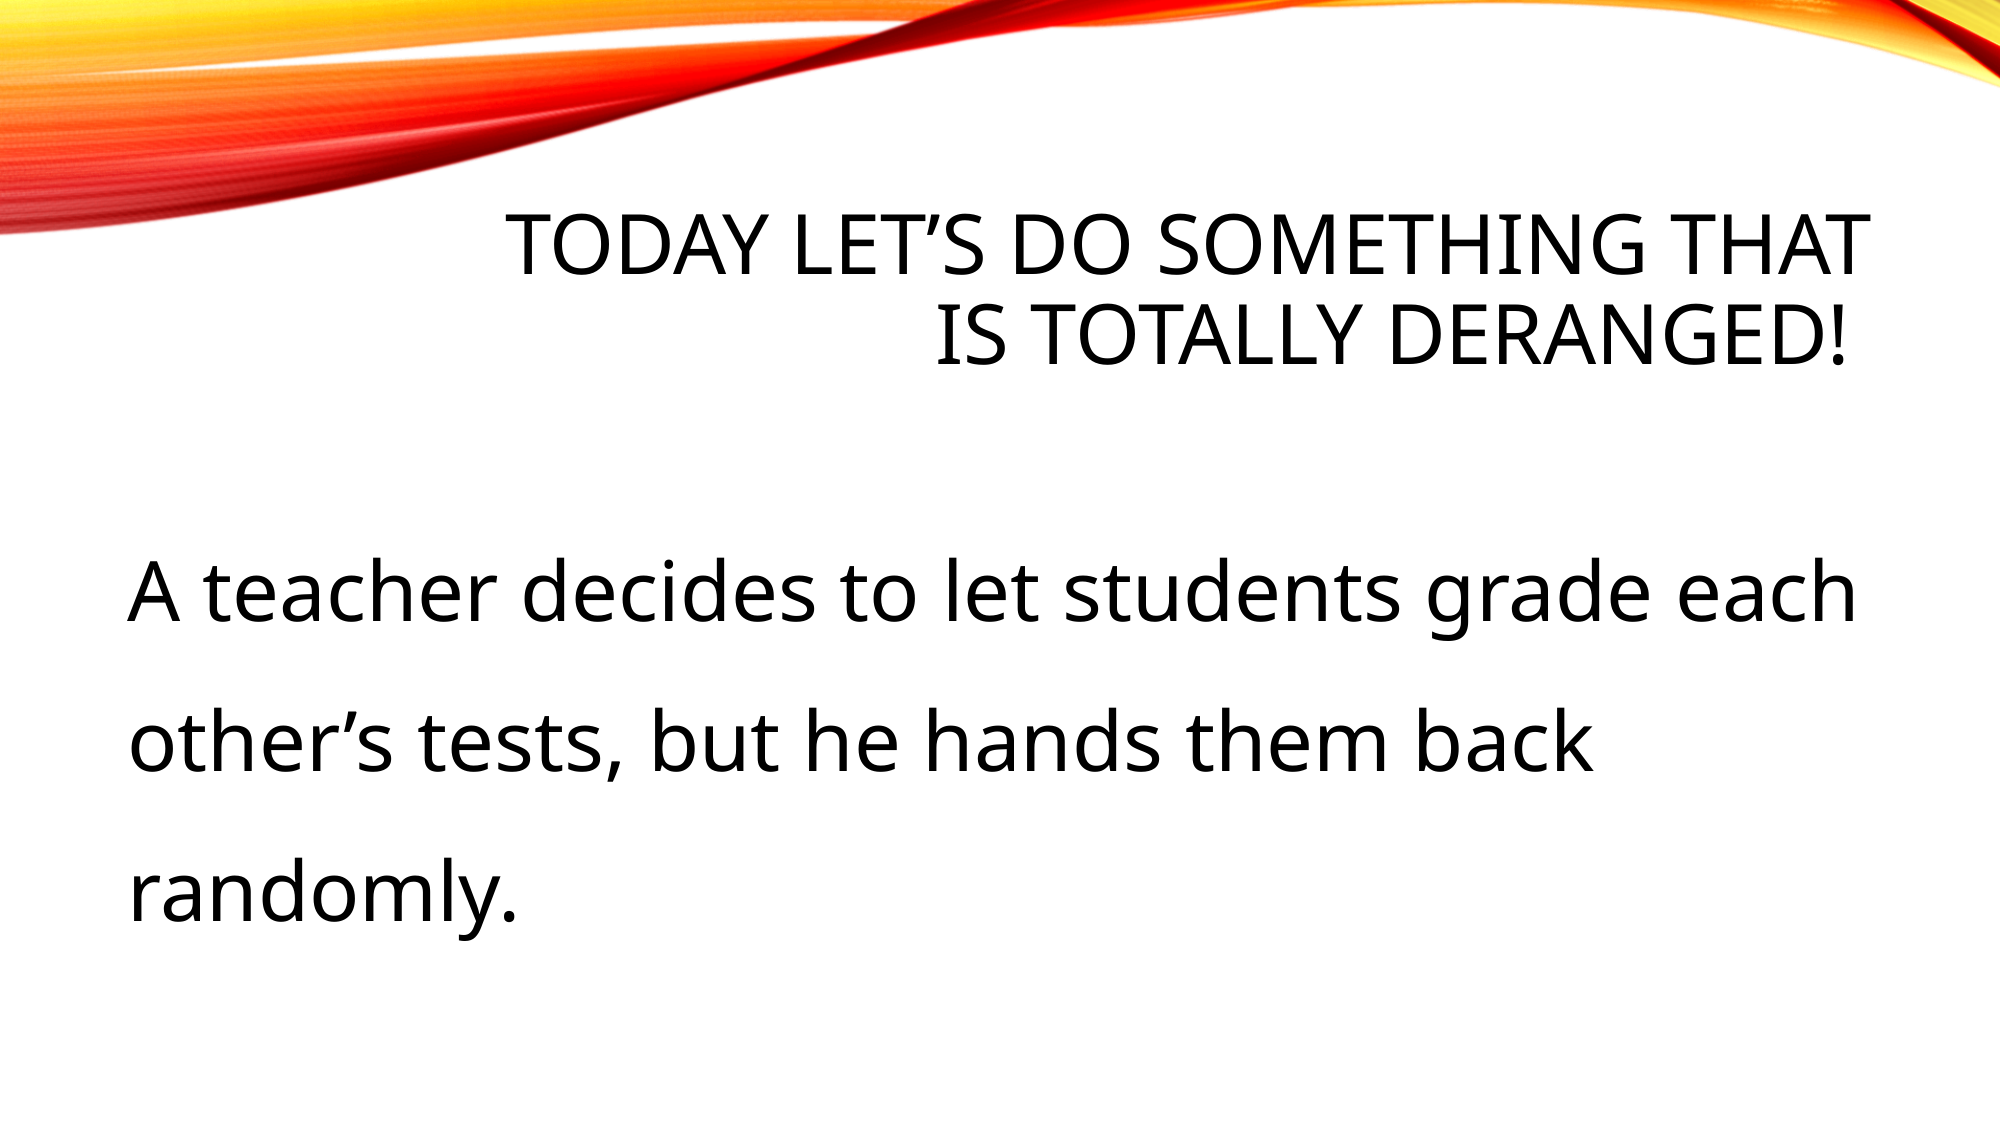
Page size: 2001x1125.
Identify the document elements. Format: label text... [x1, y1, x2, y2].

picture [0, 0, 2000, 237]
list A teacher decides to let students grade each other’s tests, but he hands them back randomly. [112, 360, 1888, 1021]
title Today let’s do something that is totally deranged! [474, 186, 1888, 360]
